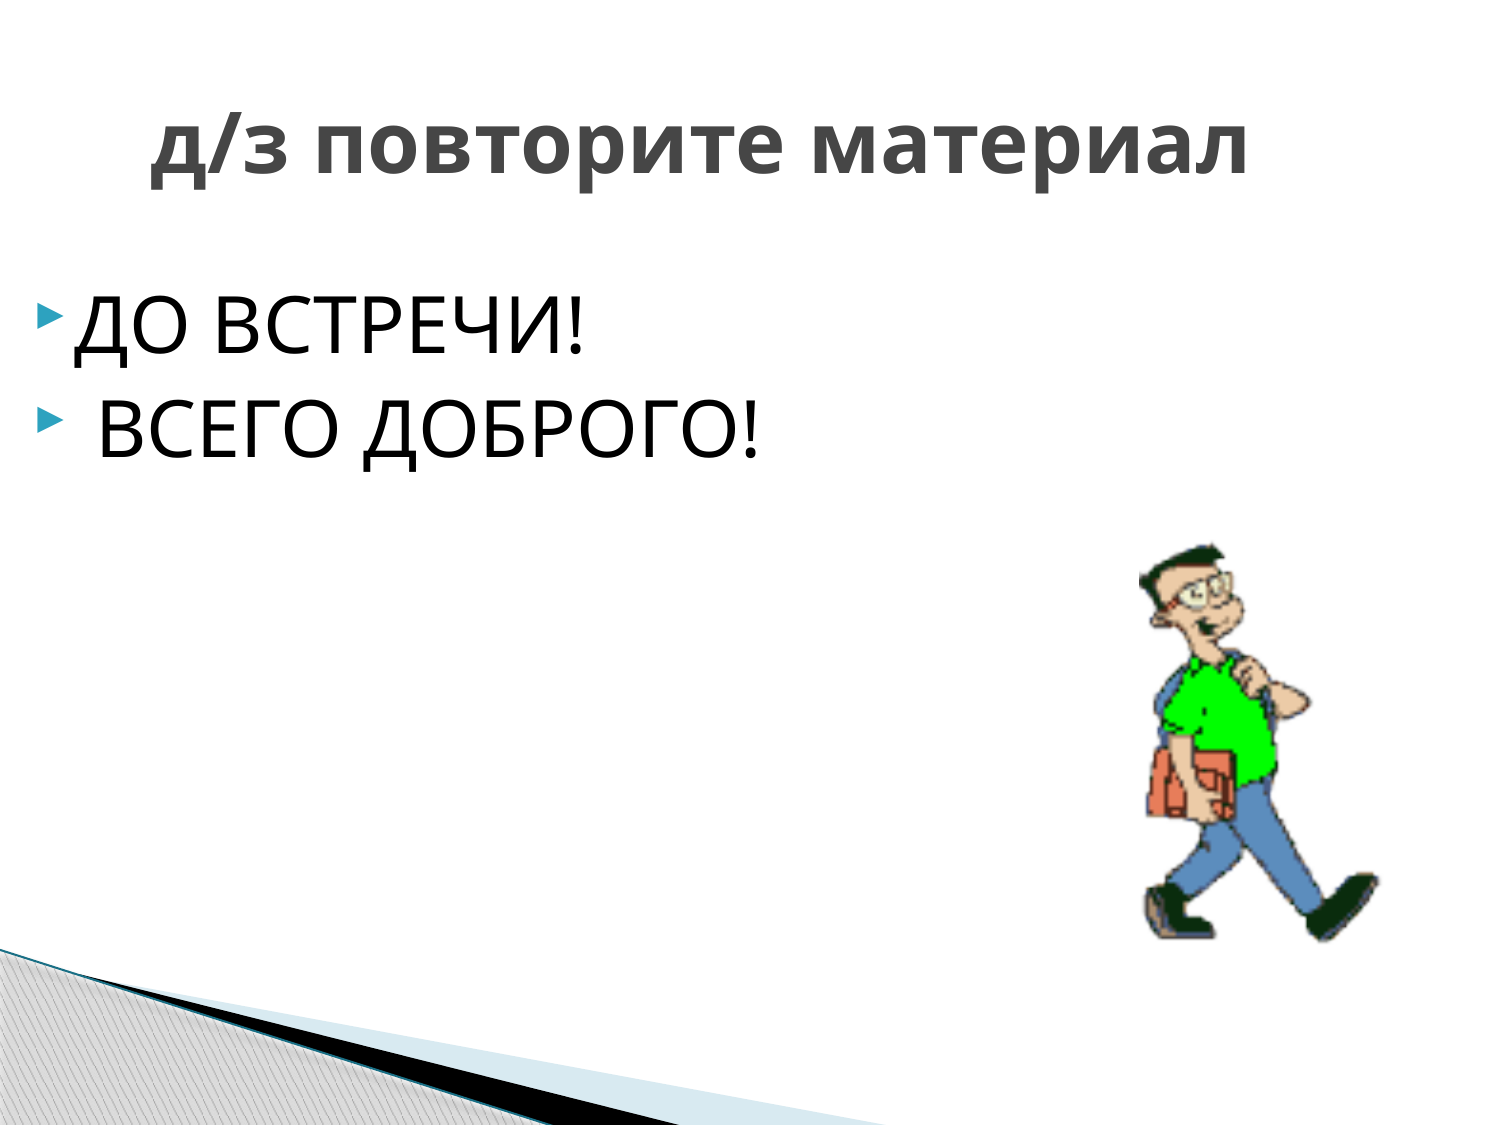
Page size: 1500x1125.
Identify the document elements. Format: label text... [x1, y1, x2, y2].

title д/з повторите материал [135, 30, 1314, 249]
picture [1139, 538, 1387, 965]
list ДО ВСТРЕЧИ! ВСЕГО ДОБРОГО! [0, 267, 916, 1001]
